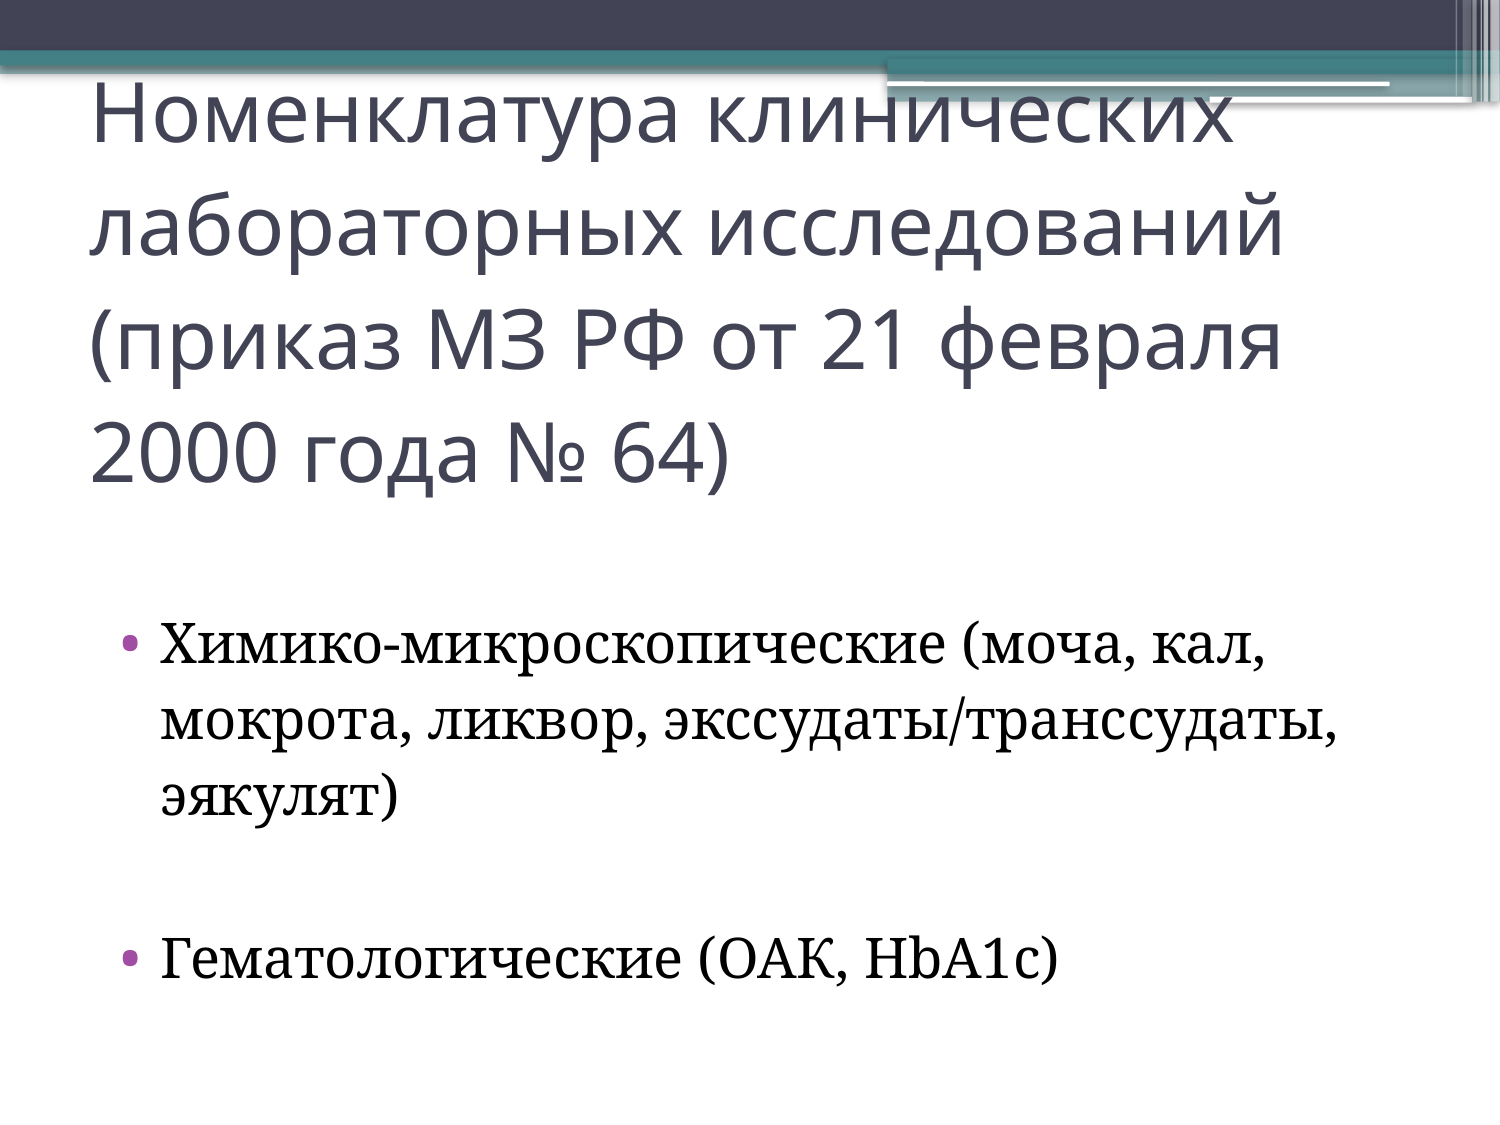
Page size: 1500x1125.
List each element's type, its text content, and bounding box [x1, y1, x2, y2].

list Химико-микроскопические (моча, кал, мокрота, ликвор, экссудаты/транссудаты, эякулят) Гематологические (ОАК, HbA1c) [88, 515, 1439, 1010]
title Номенклатура клинических лабораторных исследований (приказ МЗ РФ от 21 февраля 2000 года № 64) [75, 45, 1425, 516]
